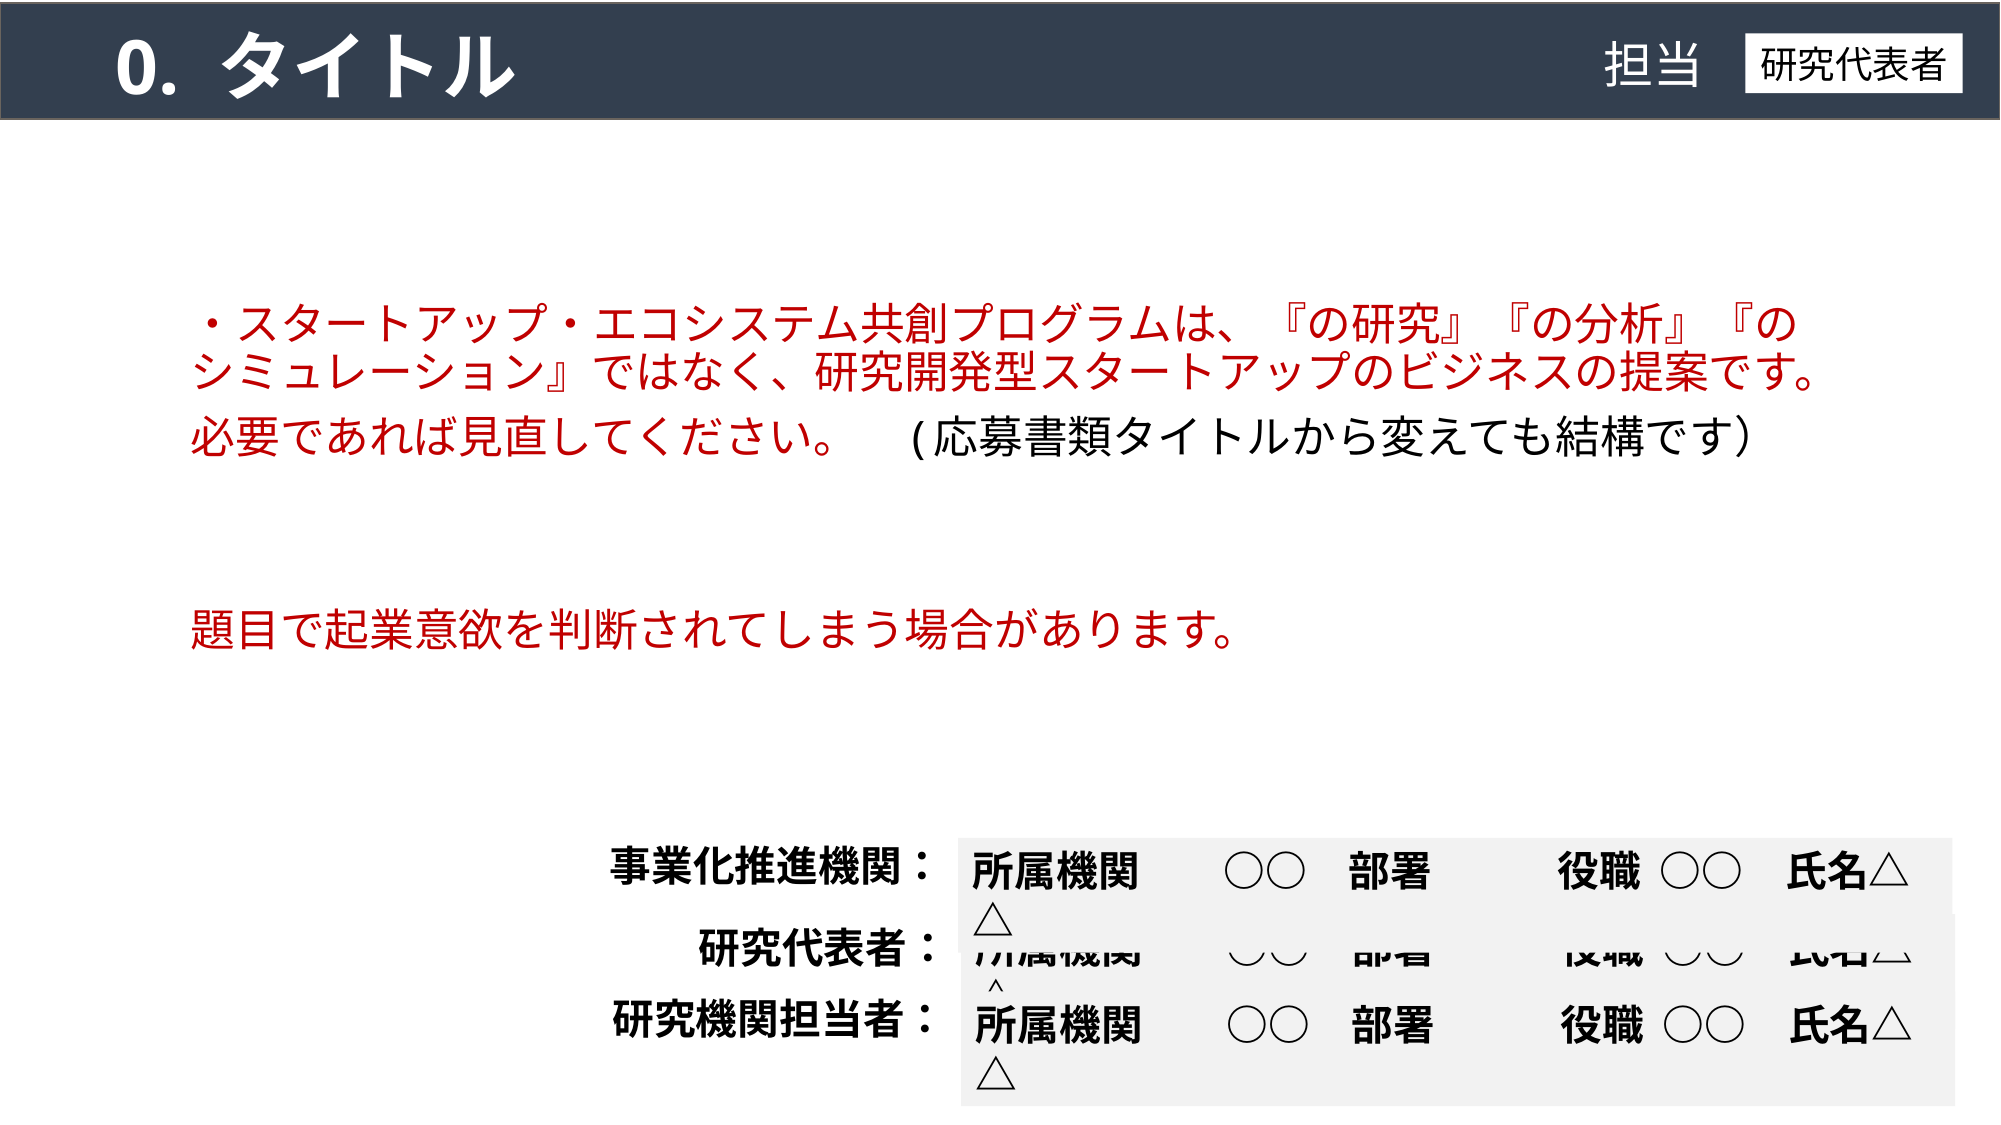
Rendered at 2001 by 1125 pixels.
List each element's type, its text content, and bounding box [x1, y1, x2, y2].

text_box 所属機関 ○○ 部署 役職 ○○ 氏名△△ [961, 914, 1956, 991]
list ・スタートアップ・エコシステム共創プログラムは、『の研究』『の分析』『のシミュレーション』ではなく、研究開発型スタートアップのビジネスの提案です。 必要であれば見直してください。 (応募書類タイトルから変えても結構です） 題目で起業意欲を判断されてしまう場合があります。 [175, 294, 1826, 813]
title 0. タイトル [100, 17, 1826, 123]
text_box 研究代表者： [683, 914, 961, 980]
text_box 事業化推進機関： [594, 831, 962, 897]
text_box 担当 [1588, 25, 1719, 101]
text_box [0, 2, 2000, 120]
text_box 所属機関 ○○ 部署 役職 ○○ 氏名△△ [958, 837, 1953, 953]
text_box 所属機関 ○○ 部署 役職 ○○ 氏名△△ [961, 991, 1956, 1107]
text_box 研究代表者 [1745, 33, 1963, 94]
text_box 研究機関担当者： [597, 985, 964, 1051]
